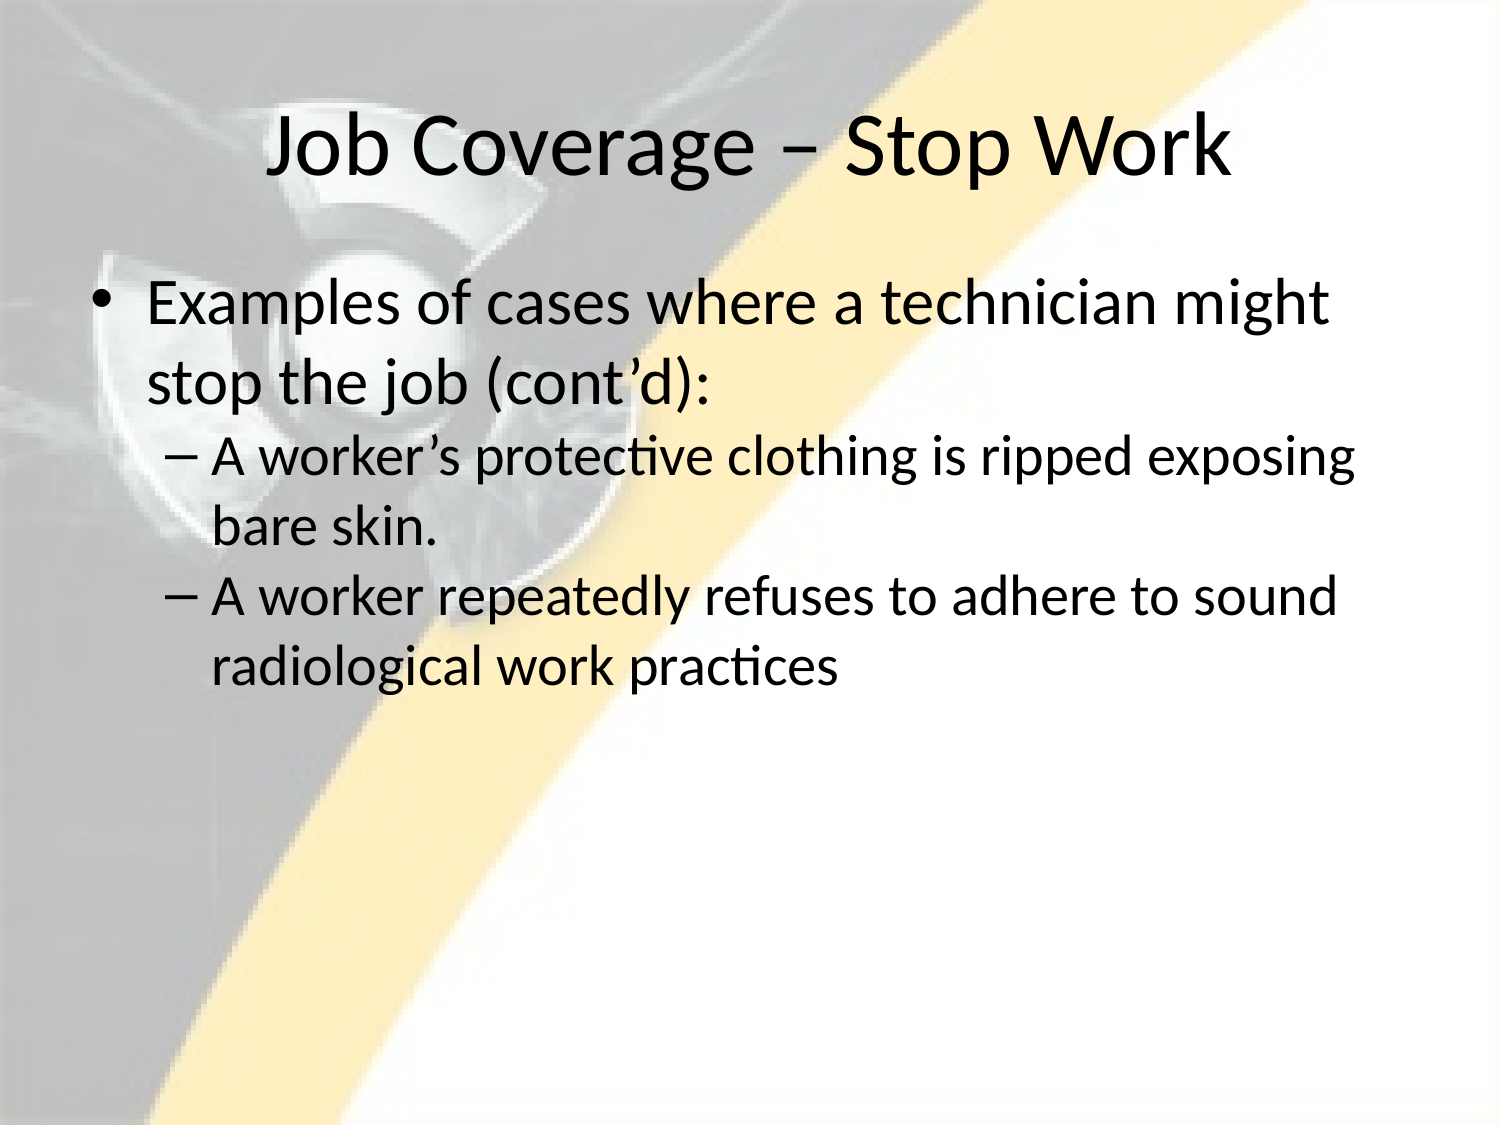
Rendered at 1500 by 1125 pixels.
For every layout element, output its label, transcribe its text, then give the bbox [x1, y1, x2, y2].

title Job Coverage – Stop Work [75, 45, 1425, 233]
list Examples of cases where a technician might stop the job (cont’d): A worker’s protective clothing is ripped exposing bare skin. A worker repeatedly refuses to adhere to sound radiological work practices [75, 249, 1425, 1025]
